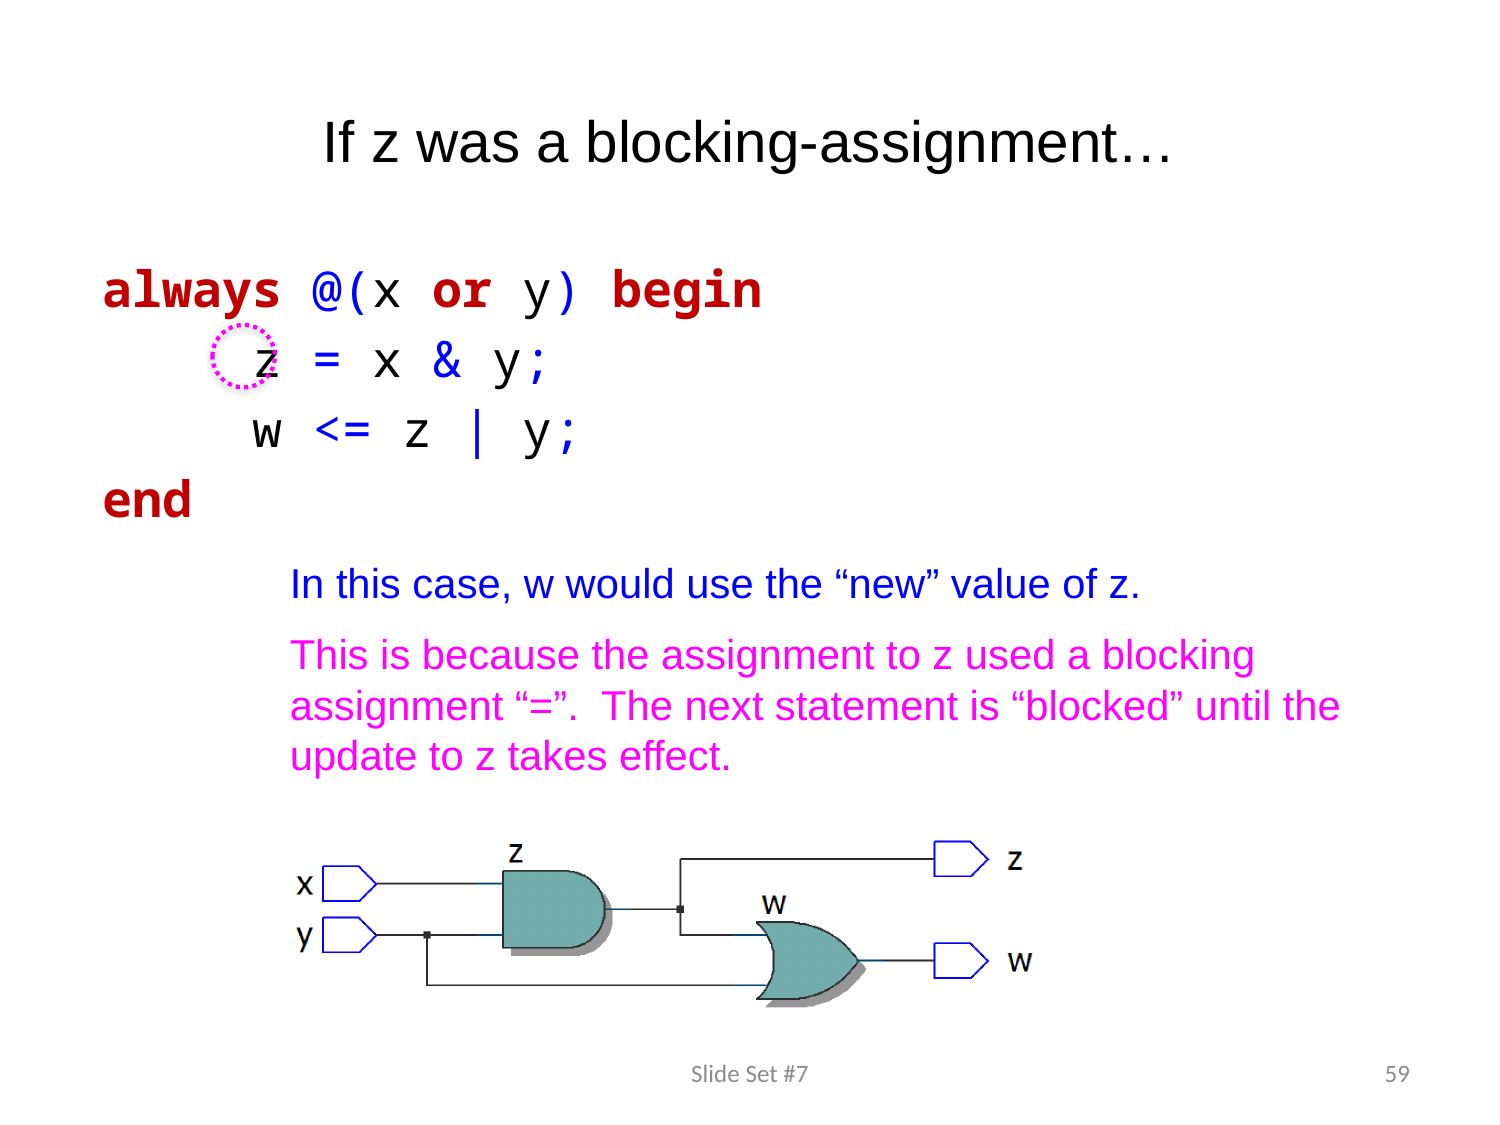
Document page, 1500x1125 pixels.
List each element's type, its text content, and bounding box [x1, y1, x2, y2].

list always @(x or y) begin z = x & y; w <= z | y; end [87, 249, 1438, 793]
title If z was a blocking-assignment… [75, 45, 1425, 233]
text_box In this case, w would use the “new” value of z. This is because the assignment to z used a blocking assignment “=”. The next statement is “blocked” until the update to z takes effect. [274, 549, 1388, 786]
text_box [211, 324, 276, 389]
footer Slide Set #7 [512, 1042, 988, 1103]
picture [287, 832, 1038, 1013]
slide_number 59 [1074, 1042, 1425, 1103]
